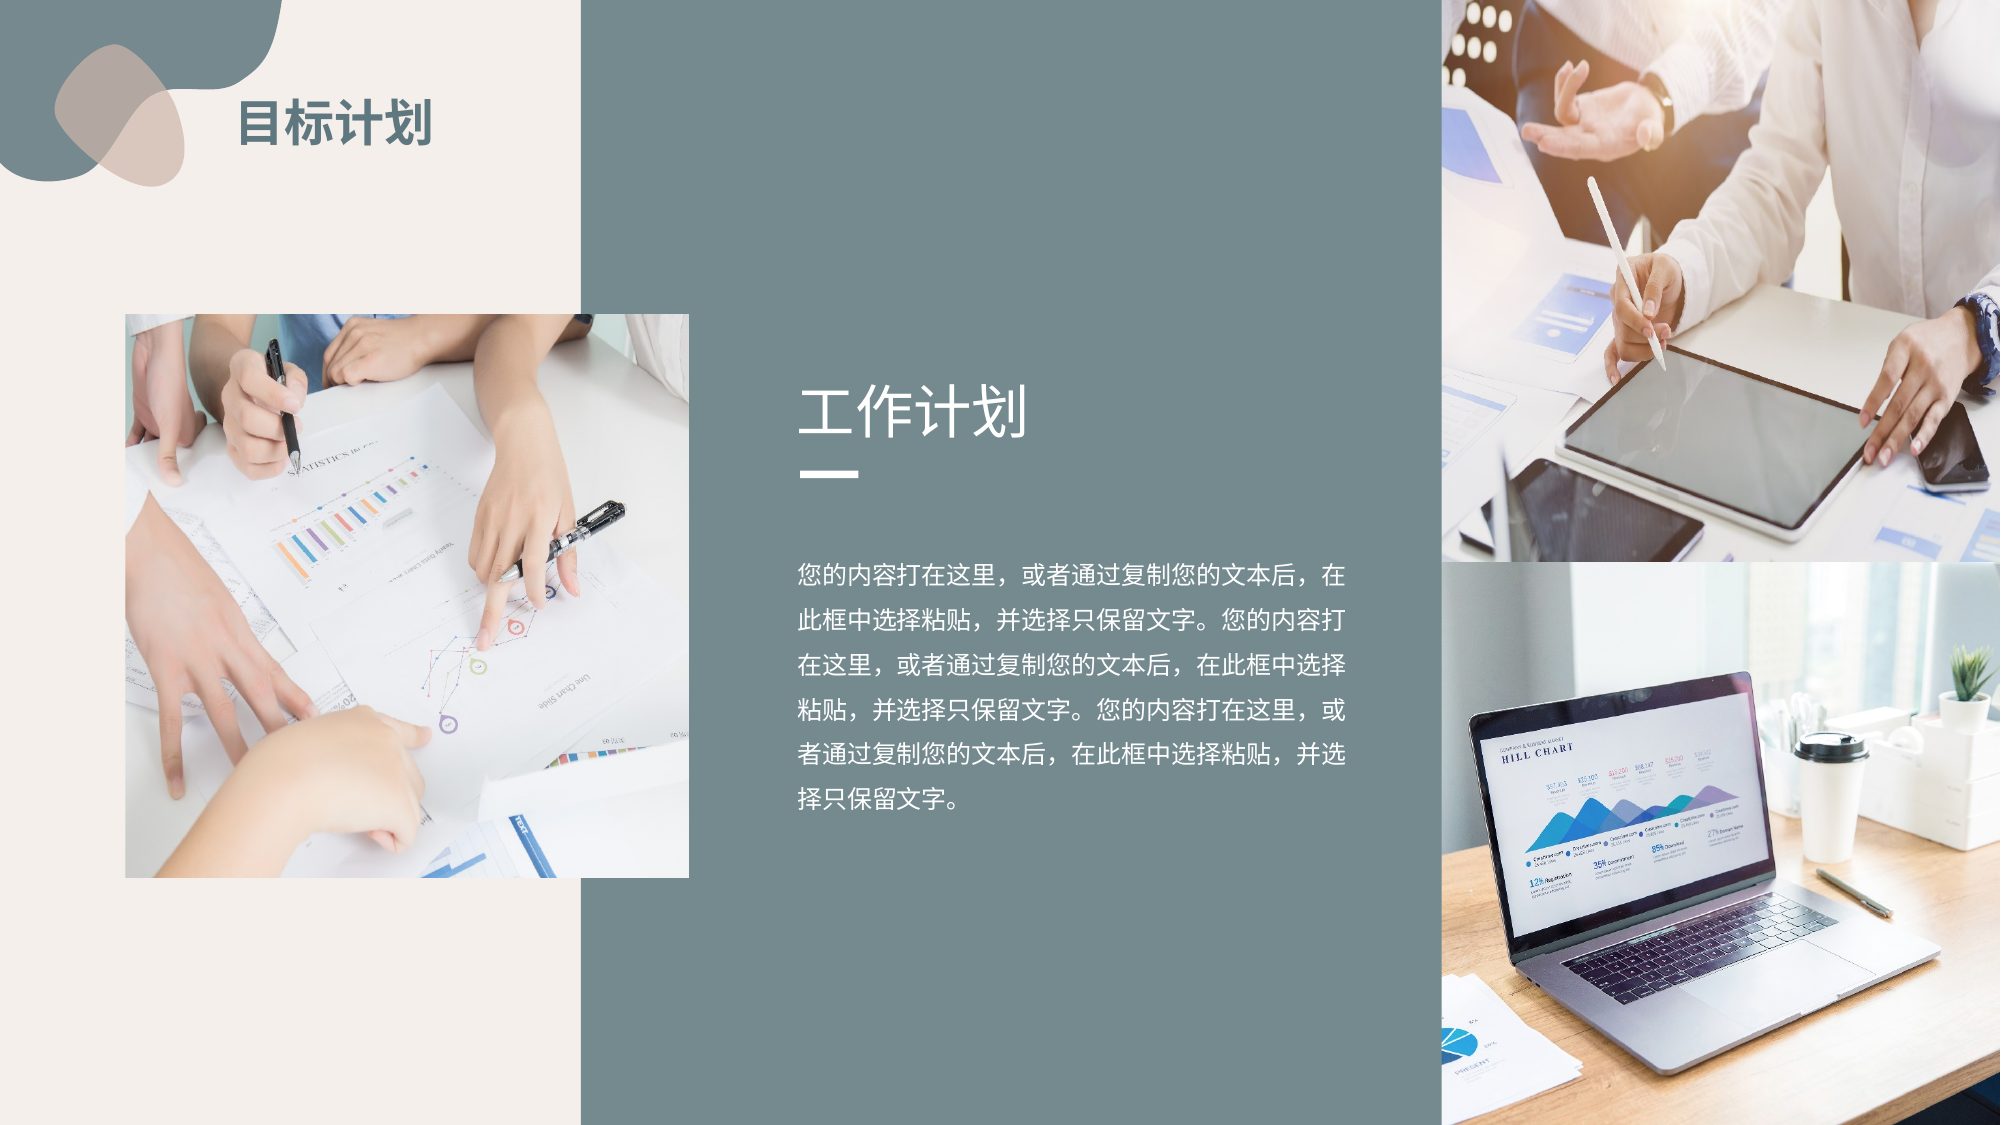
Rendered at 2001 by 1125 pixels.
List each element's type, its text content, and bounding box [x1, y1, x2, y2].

text_box [580, 0, 1441, 1125]
text_box 工作计划 [782, 367, 1045, 453]
text_box 您的内容打在这里，或者通过复制您的文本后，在此框中选择粘贴，并选择只保留文字。您的内容打在这里，或者通过复制您的文本后，在此框中选择粘贴，并选择只保留文字。您的内容打在这里，或者通过复制您的文本后，在此框中选择粘贴，并选择只保留文字。 [797, 544, 1366, 814]
text_box [1441, 0, 2000, 561]
text_box [799, 470, 860, 479]
text_box [124, 313, 690, 879]
text_box [1441, 561, 2000, 1125]
text_box [0, 0, 283, 183]
text_box 目标计划 [219, 83, 450, 159]
text_box [53, 43, 186, 188]
